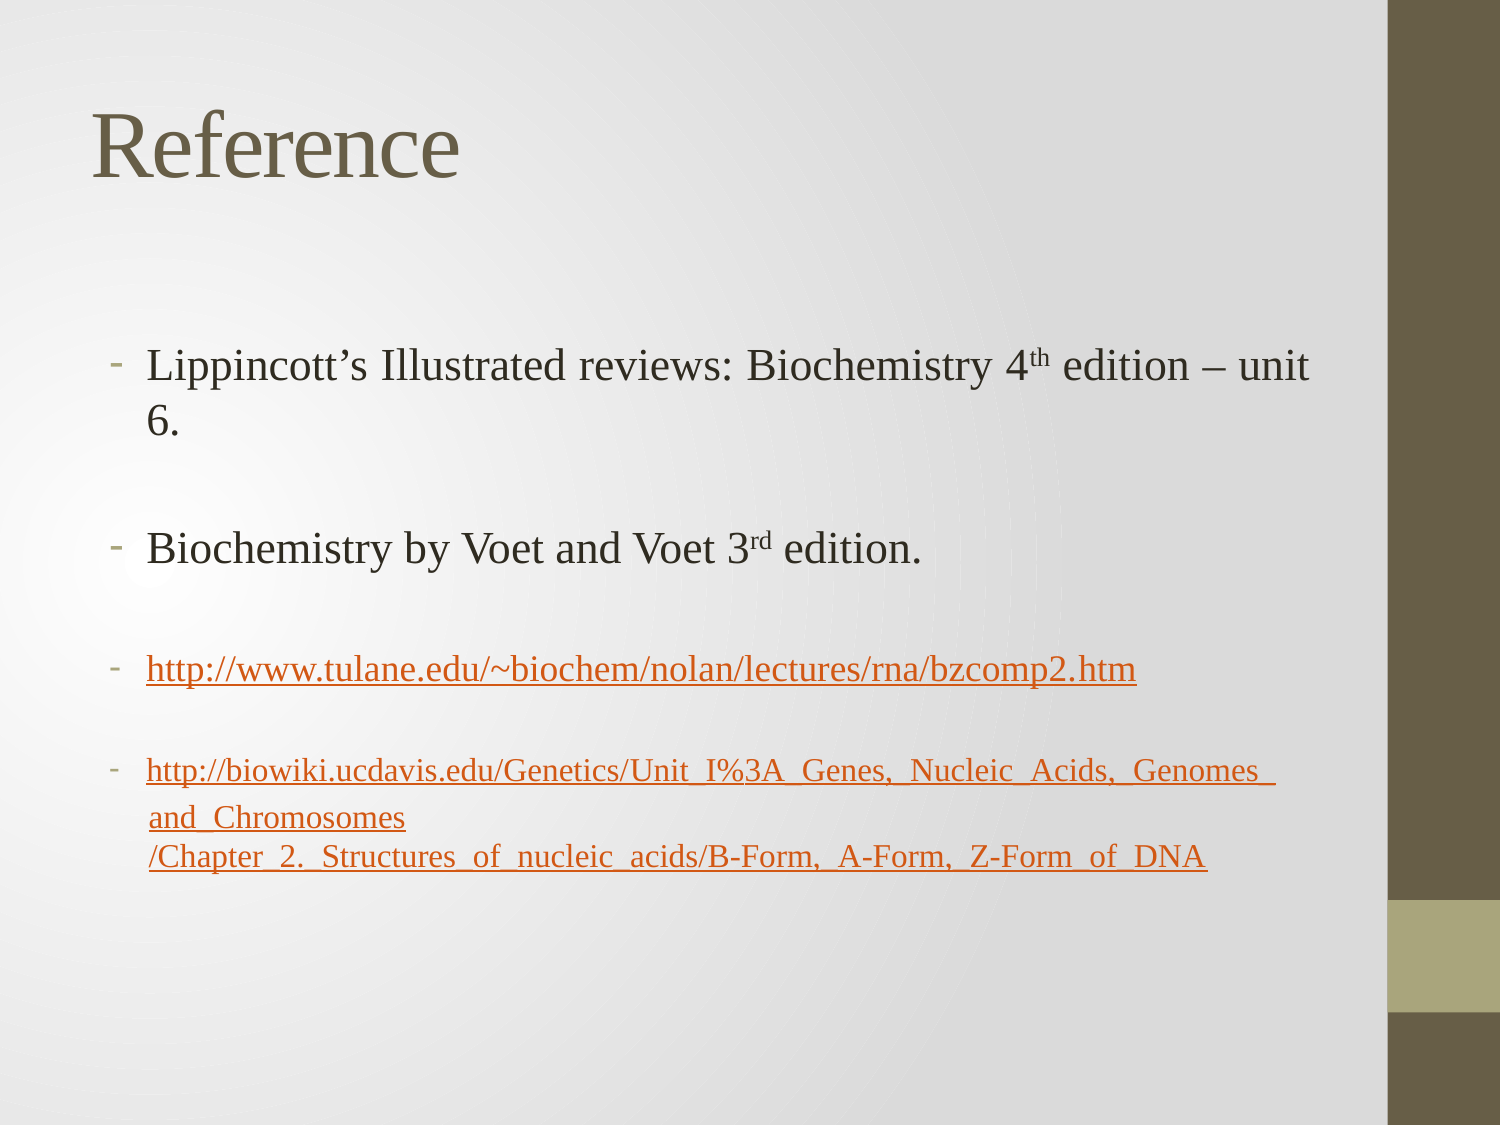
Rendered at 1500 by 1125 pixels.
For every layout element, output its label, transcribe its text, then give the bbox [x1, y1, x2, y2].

list Lippincott’s Illustrated reviews: Biochemistry 4th edition – unit 6. Biochemistry by Voet and Voet 3rd edition. http://www.tulane.edu/~biochem/nolan/lectures/rna/bzcomp2.htm http://biowiki.ucdavis.edu/Genetics/Unit_I%3A_Genes,_Nucleic_Acids,_Genomes_ and_Chromosomes/Chapter_2._Structures_of_nucleic_acids/B-Form,_A-Form,_Z-Form_of_DNA [75, 262, 1325, 1050]
title Reference [75, 45, 1325, 233]
